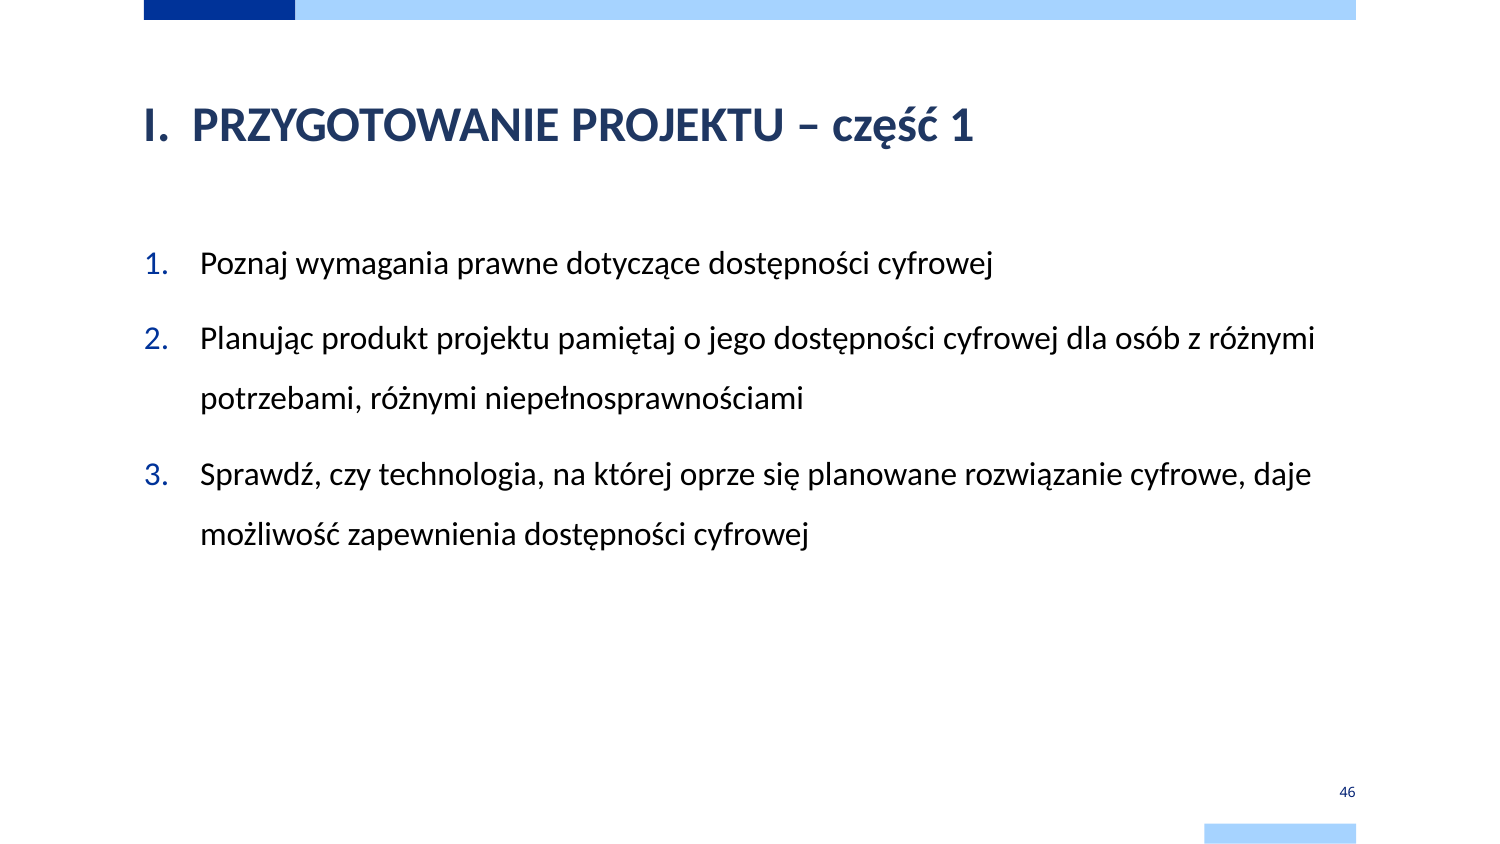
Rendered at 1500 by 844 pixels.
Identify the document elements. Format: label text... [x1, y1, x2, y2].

slide_number 46 [1204, 783, 1356, 804]
title I. PRZYGOTOWANIE PROJEKTU – część 1 [143, 100, 1357, 220]
list Poznaj wymagania prawne dotyczące dostępności cyfrowej Planując produkt projektu pamiętaj o jego dostępności cyfrowej dla osób z różnymi potrzebami, różnymi niepełnosprawnościami Sprawdź, czy technologia, na której oprze się planowane rozwiązanie cyfrowe, daje możliwość zapewnienia dostępności cyfrowej [143, 220, 1357, 744]
